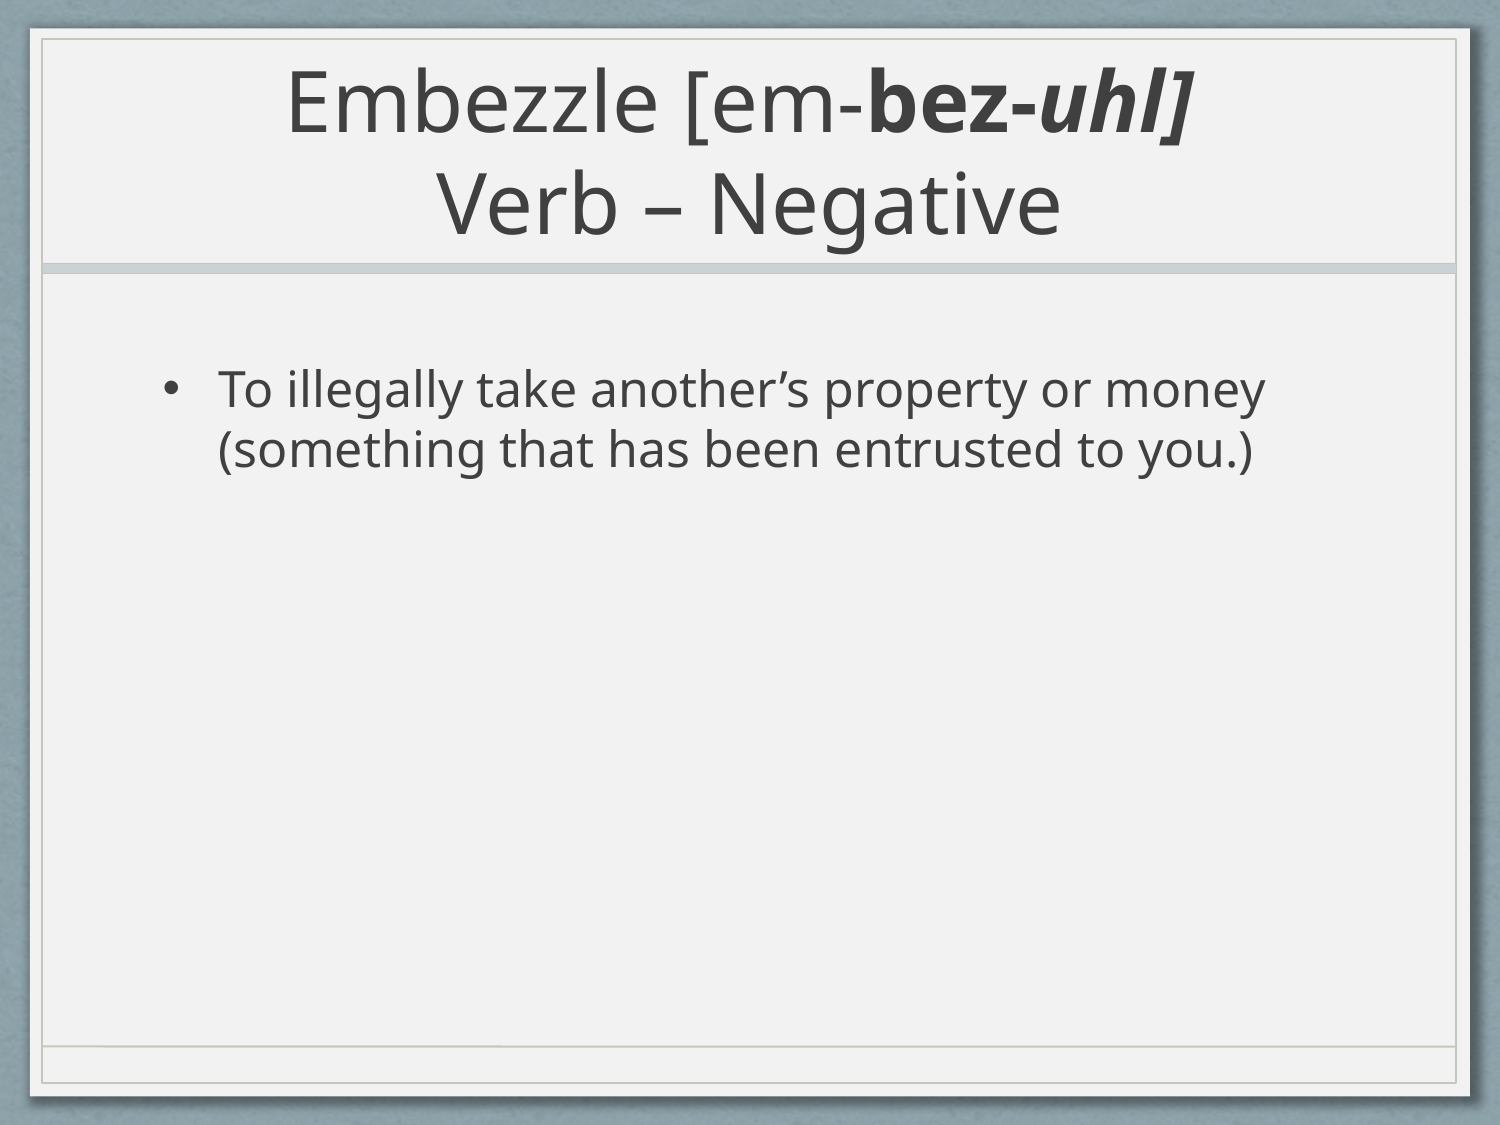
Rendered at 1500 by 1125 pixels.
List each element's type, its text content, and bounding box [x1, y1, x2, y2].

title Embezzle [em-bez-uhl] Verb – Negative [147, 40, 1353, 260]
list To illegally take another’s property or money (something that has been entrusted to you.) [147, 350, 1353, 995]
